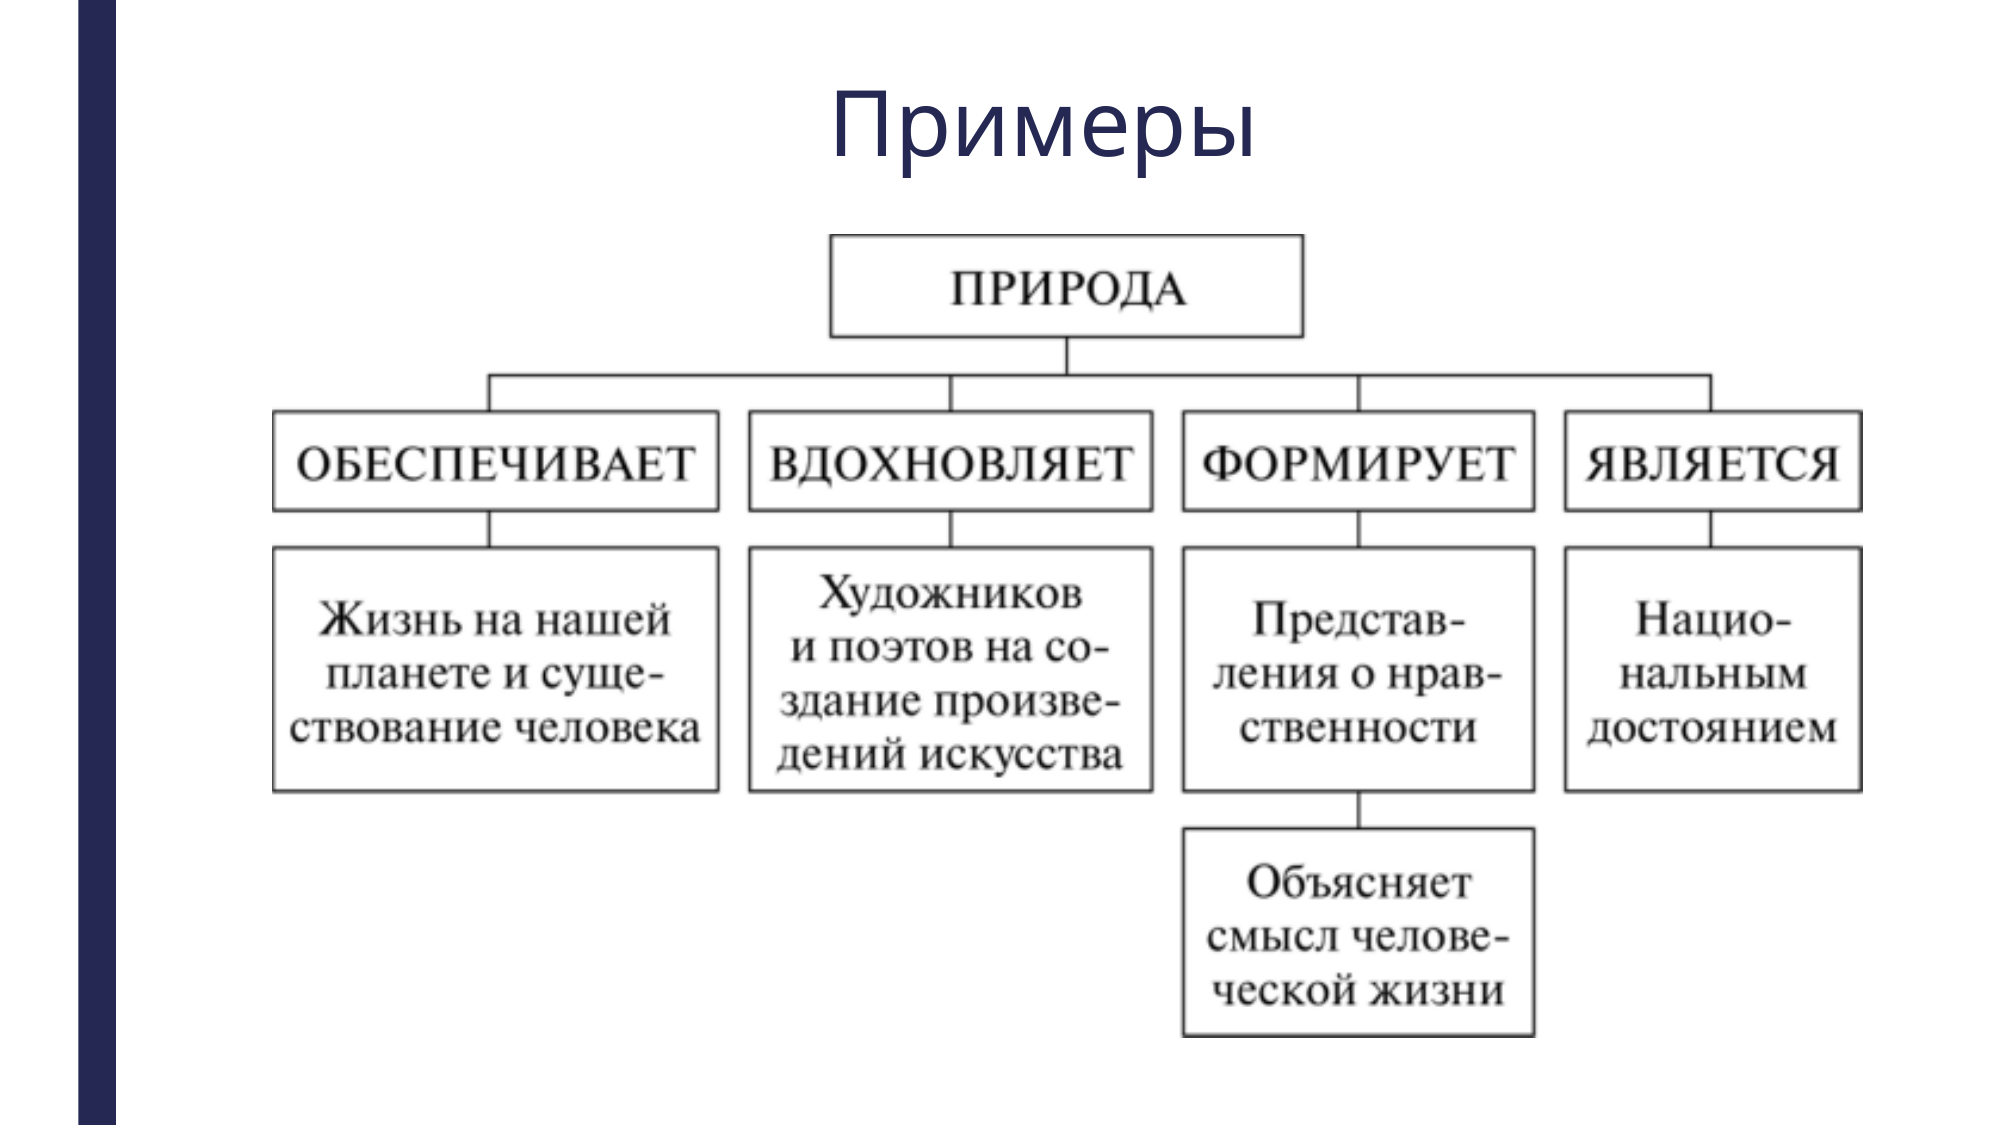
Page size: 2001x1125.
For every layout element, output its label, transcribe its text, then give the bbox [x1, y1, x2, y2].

title Примеры [225, 70, 1863, 200]
picture [272, 234, 1863, 1038]
